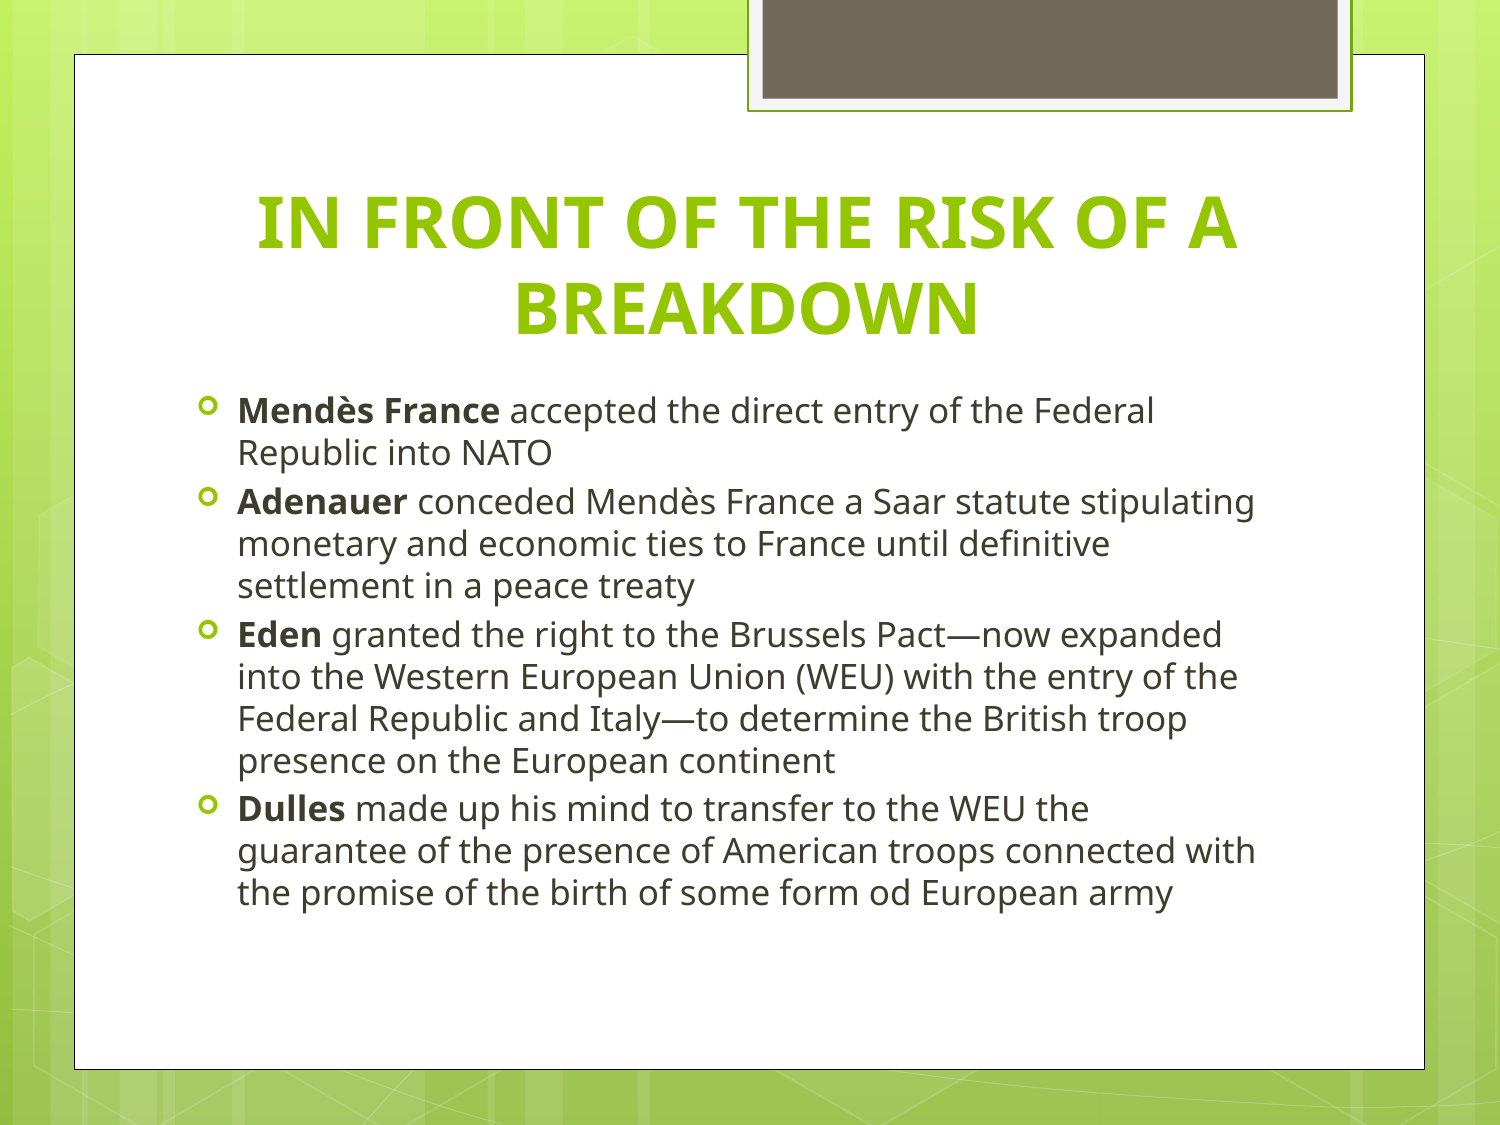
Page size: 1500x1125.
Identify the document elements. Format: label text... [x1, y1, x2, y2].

title IN FRONT OF THE RISK OF A BREAKDOWN [171, 168, 1324, 357]
list Mendès France accepted the direct entry of the Federal Republic into NATO Adenauer conceded Mendès France a Saar statute stipulating monetary and economic ties to France until definitive settlement in a peace treaty Eden granted the right to the Brussels Pact—now expanded into the Western European Union (WEU) with the entry of the Federal Republic and Italy—to determine the British troop presence on the European continent Dulles made up his mind to transfer to the WEU the guarantee of the presence of American troops connected with the promise of the birth of some form od European army [171, 381, 1283, 957]
